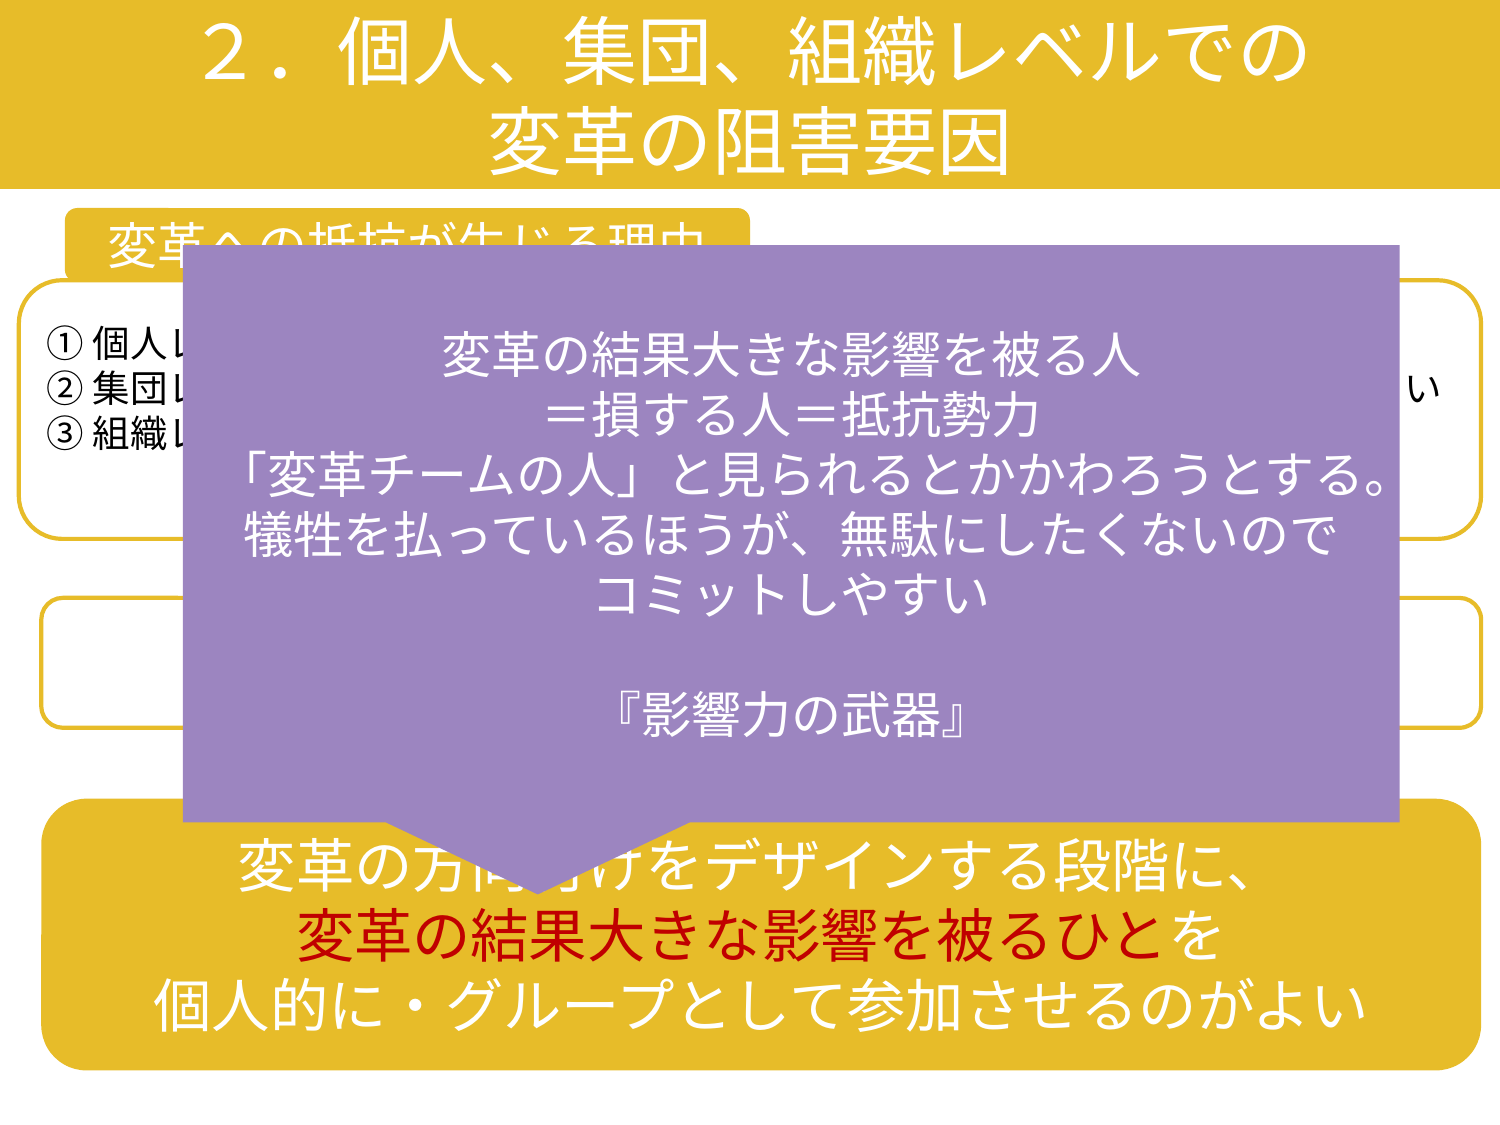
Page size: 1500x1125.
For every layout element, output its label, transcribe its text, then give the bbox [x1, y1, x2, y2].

text_box 変革の結果大きな影響を被る人 ＝損する人＝抵抗勢力 「変革チームの人」と見られるとかかわろうとする。 犠牲を払っているほうが、無駄にしたくないので コミットしやすい 『影響力の武器』 [180, 242, 1402, 897]
text_box ３つの阻害要因は、うまくいっている場合には すべて美徳・強み [1402, 595, 1484, 730]
text_box ３つの阻害要因は、うまくいっている場合には すべて美徳・強み [39, 595, 180, 730]
text_box 変革の方向付けをデザインする段階に、 変革の結果大きな影響を被るひとを 個人的に・グループとして参加させるのがよい [39, 796, 1484, 1073]
text_box 変革への抵抗が生じる理由 [62, 205, 753, 285]
text_box ２．個人、集団、組織レベルでの 変革の阻害要因 [0, 0, 1500, 191]
text_box ①個人レベル：慣れ親しんだやり方を終焉させるのが心理的に難しい ②集団レベル：団結心が強いと集団圧力のために自分ひとり違うことが言いづらい ③組織レベル：伝統があり強い社風を持つ組織ほど、大半のひとが当然のことと 確信している社内の常識が強固になっている [16, 278, 180, 541]
text_box ①個人レベル：慣れ親しんだやり方を終焉させるのが心理的に難しい ②集団レベル：団結心が強いと集団圧力のために自分ひとり違うことが言いづらい ③組織レベル：伝統があり強い社風を持つ組織ほど、大半のひとが当然のことと 確信している社内の常識が強固になっている [1402, 278, 1484, 541]
